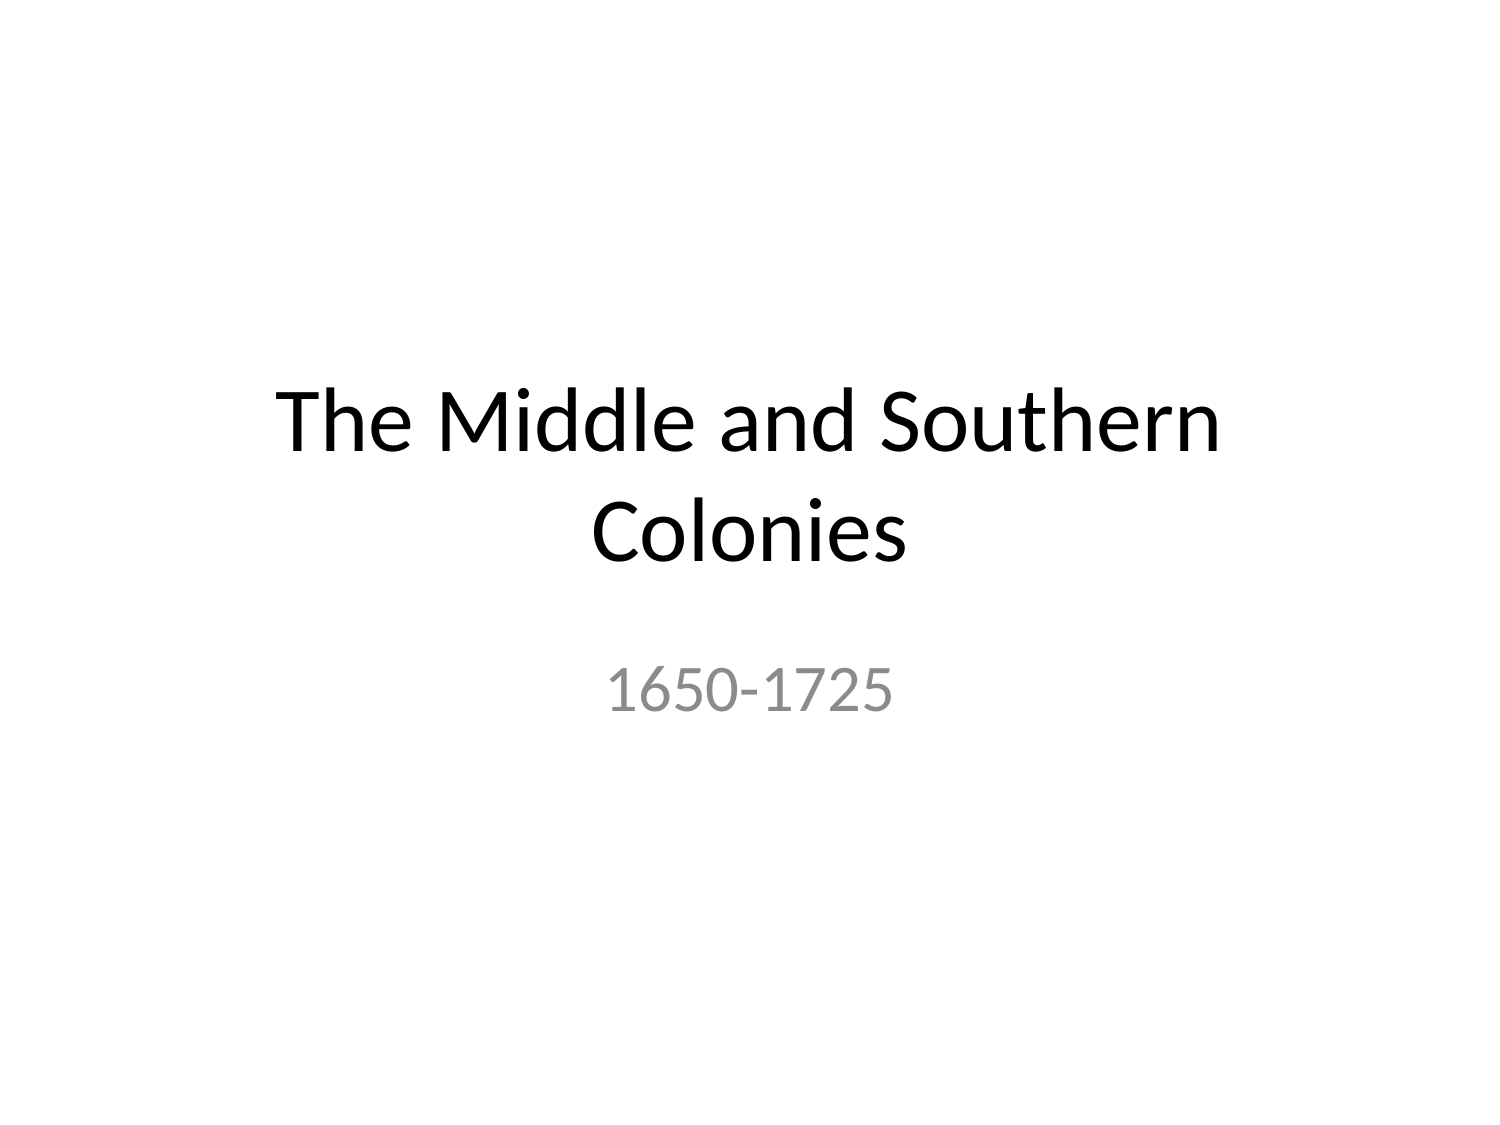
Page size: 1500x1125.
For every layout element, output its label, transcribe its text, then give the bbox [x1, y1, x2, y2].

title The Middle and Southern Colonies [112, 349, 1388, 591]
subtitle 1650-1725 [225, 637, 1275, 925]
